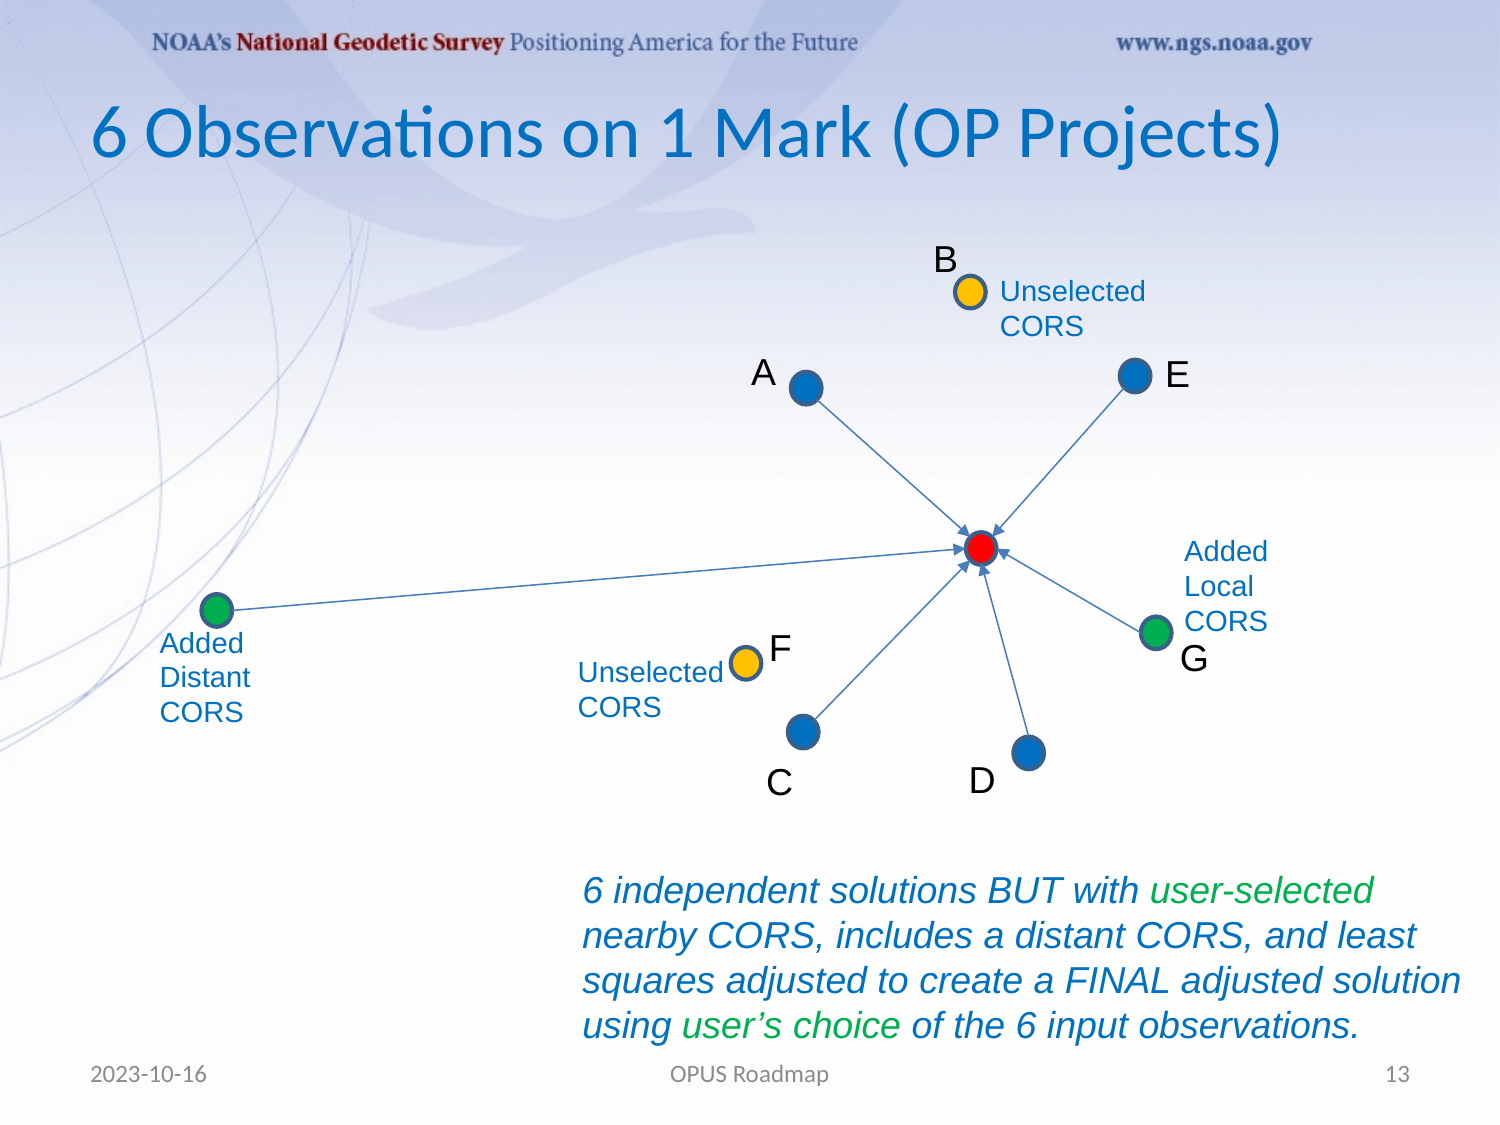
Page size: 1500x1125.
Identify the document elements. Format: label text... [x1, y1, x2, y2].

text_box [144, 227, 1302, 812]
slide_number 13 [1074, 1054, 1425, 1103]
picture [0, 0, 1500, 1125]
footer OPUS Roadmap [512, 1042, 988, 1103]
title 6 Observations on 1 Mark (OP Projects) [74, 74, 1426, 181]
text_box 6 independent solutions BUT with user-selected nearby CORS, includes a distant CORS, and least squares adjusted to create a FINAL adjusted solution using user’s choice of the 6 input observations. [567, 859, 1495, 1054]
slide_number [75, 1042, 425, 1103]
